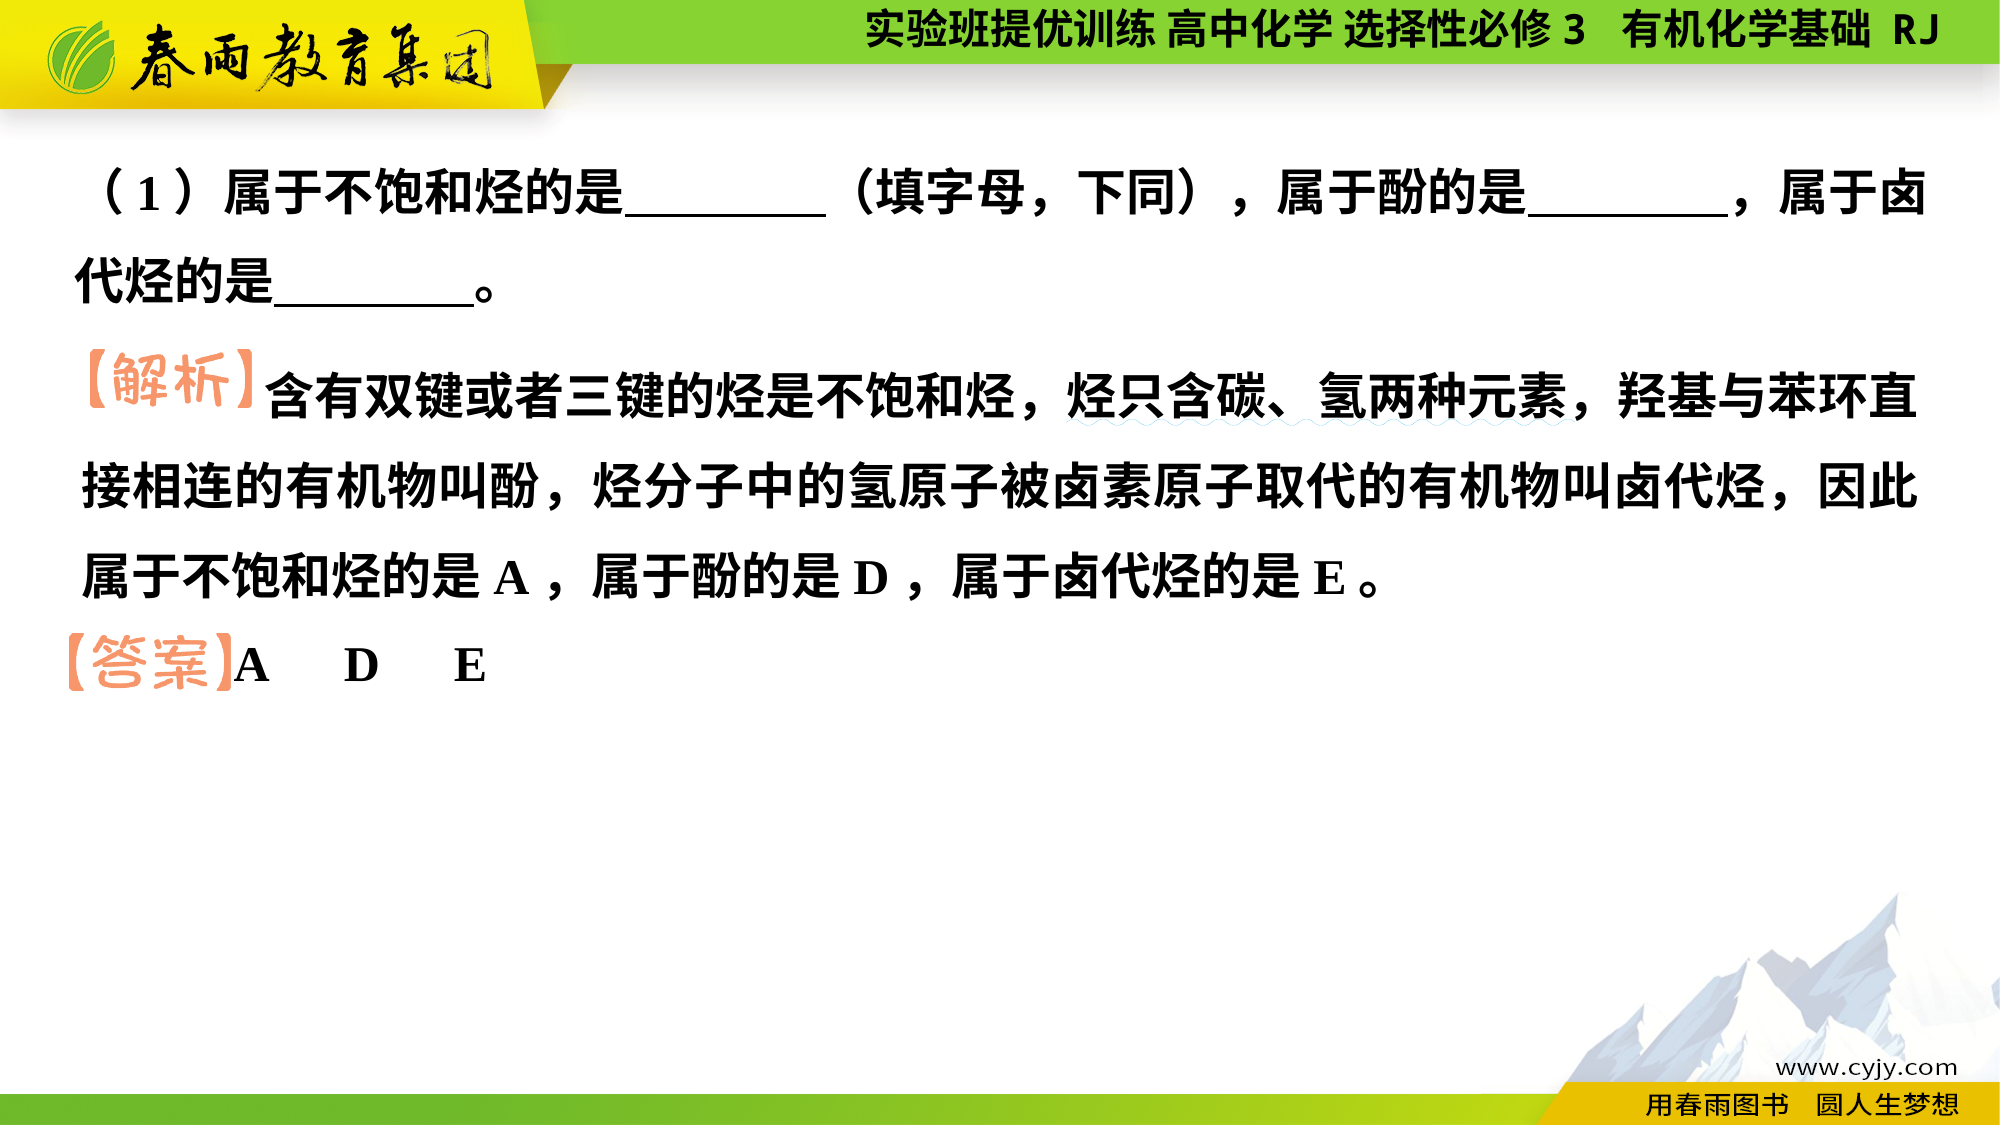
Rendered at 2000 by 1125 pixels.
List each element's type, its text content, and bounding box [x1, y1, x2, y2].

list （1）属于不饱和烃的是 （填字母，下同），属于酚的是 ，属于卤代烃的是 。 [59, 122, 1944, 308]
text_box A D E [218, 624, 564, 699]
picture [0, 0, 2000, 1125]
text_box 含有双键或者三键的烃是不饱和烃，烃只含碳、氢两种元素，羟基与苯环直接相连的有机物叫酚，烃分子中的氢原子被卤素原子取代的有机物叫卤代烃，因此属于不饱和烃的是A，属于酚的是D，属于卤代烃的是E。 [66, 327, 1933, 613]
